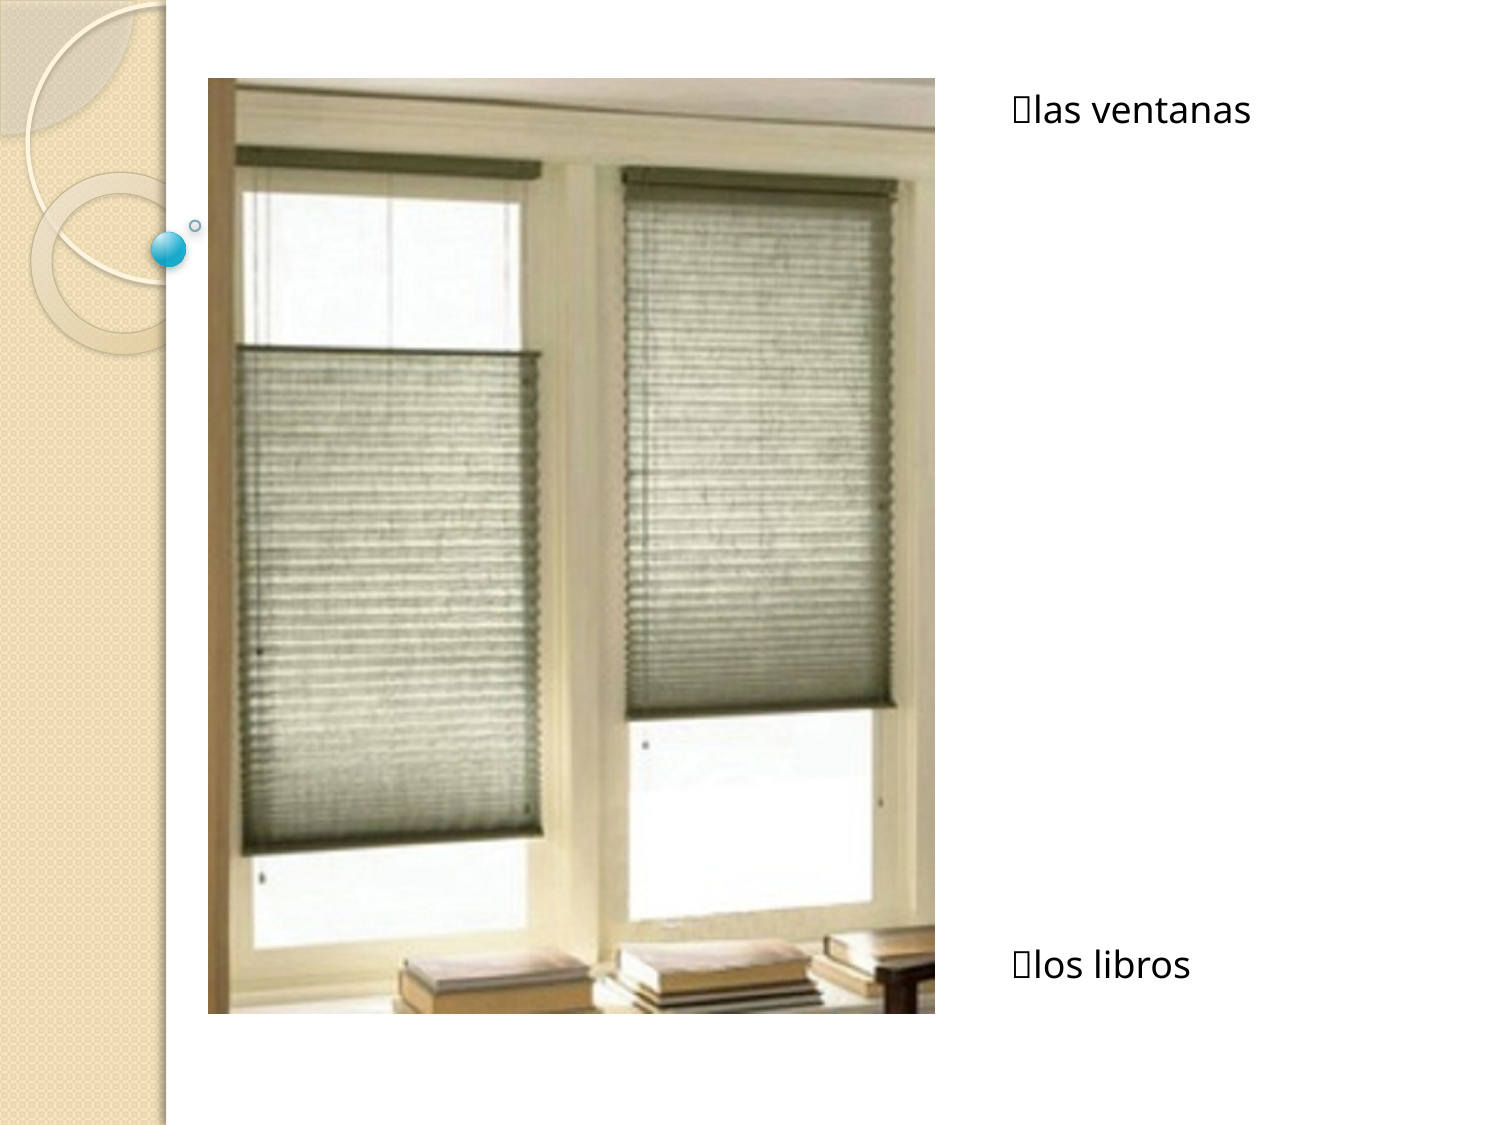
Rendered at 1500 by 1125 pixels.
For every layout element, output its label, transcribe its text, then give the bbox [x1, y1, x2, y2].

text_box las ventanas los libros [995, 78, 1426, 994]
picture [208, 78, 936, 1015]
